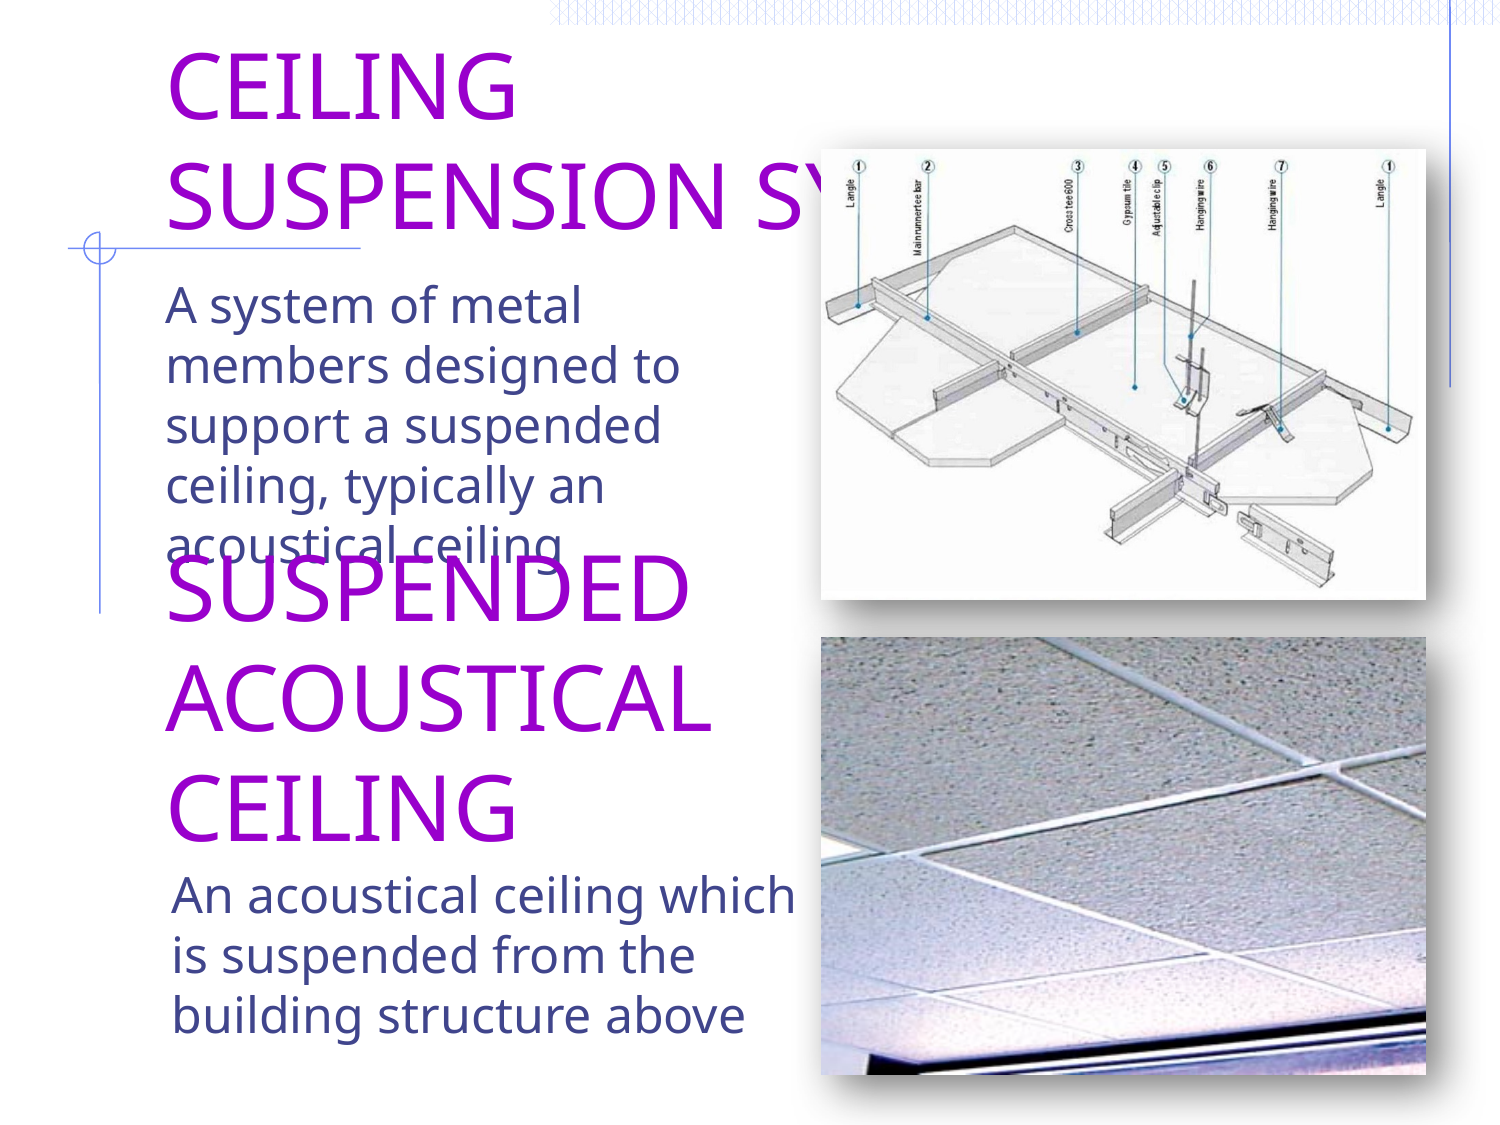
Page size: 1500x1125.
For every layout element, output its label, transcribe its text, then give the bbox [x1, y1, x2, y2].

list CEILING SUSPENSION SYSTEM [150, 24, 1115, 255]
picture [821, 149, 1426, 601]
list An acoustical ceiling which is suspended from the building structure above [156, 856, 822, 1125]
list A system of metal members designed to support a suspended ceiling, typically an acoustical ceiling [149, 266, 803, 579]
list SUSPENDED ACOUSTICAL CEILING [150, 637, 800, 868]
picture [821, 637, 1426, 1075]
